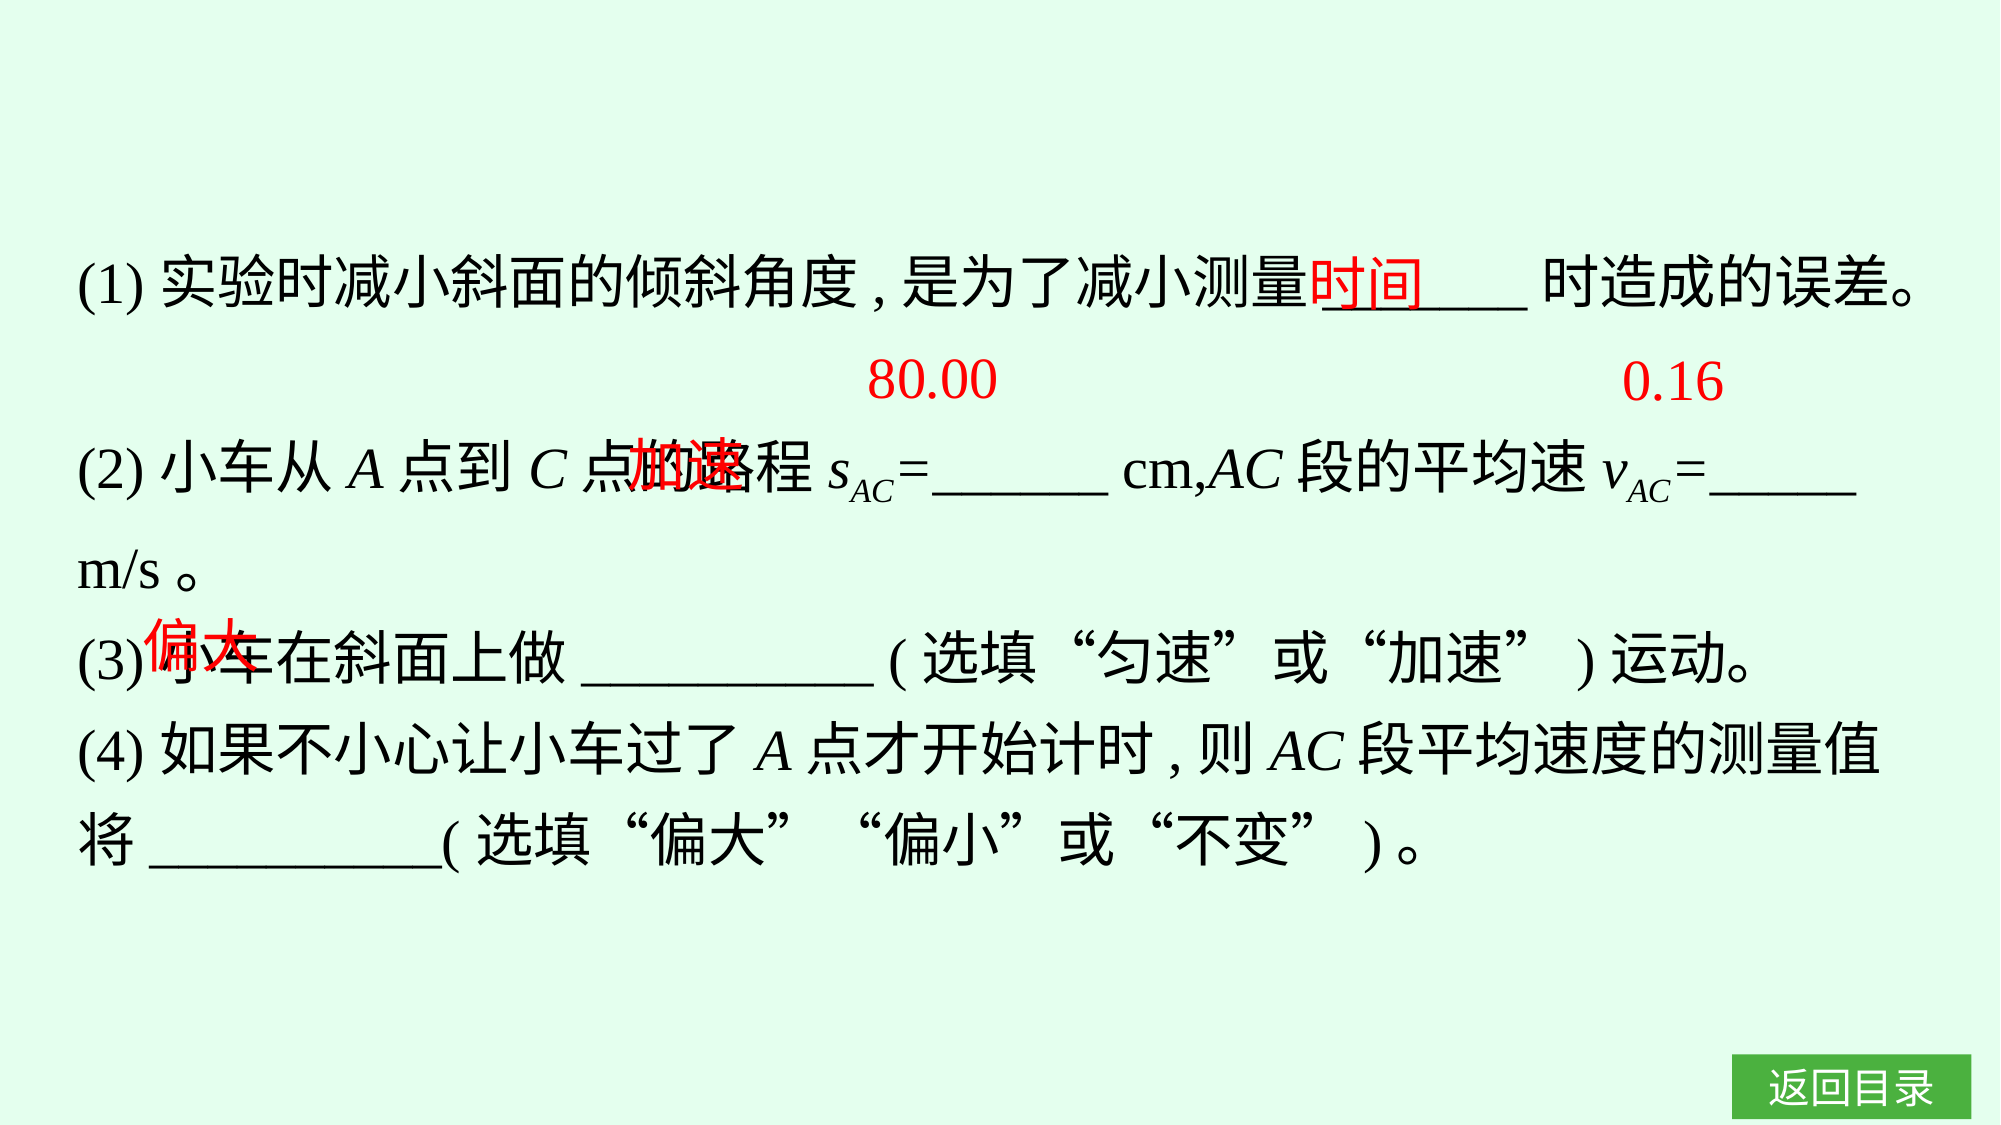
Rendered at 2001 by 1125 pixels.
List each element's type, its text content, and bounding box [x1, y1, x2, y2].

text_box 时间 [1293, 218, 1453, 325]
text_box 0.16 [1608, 313, 1755, 420]
text_box 80.00 [853, 311, 1029, 418]
text_box 加速 [613, 399, 773, 506]
text_box 偏大 [128, 580, 288, 687]
text_box (1)实验时减小斜面的倾斜角度,是为了减小测量_______时造成的误差。 (2)小车从A点到C点的路程sAC=______ cm,AC段的平均速vAC=_____ m/s。 (3)小车在斜面上做__________ (选填“匀速”或“加速”)运动。 (4)如果不小心让小车过了A点才开始计时,则AC段平均速度的测量值将__________(选填“偏大”“偏小”或“不变”)。 [62, 216, 1938, 881]
